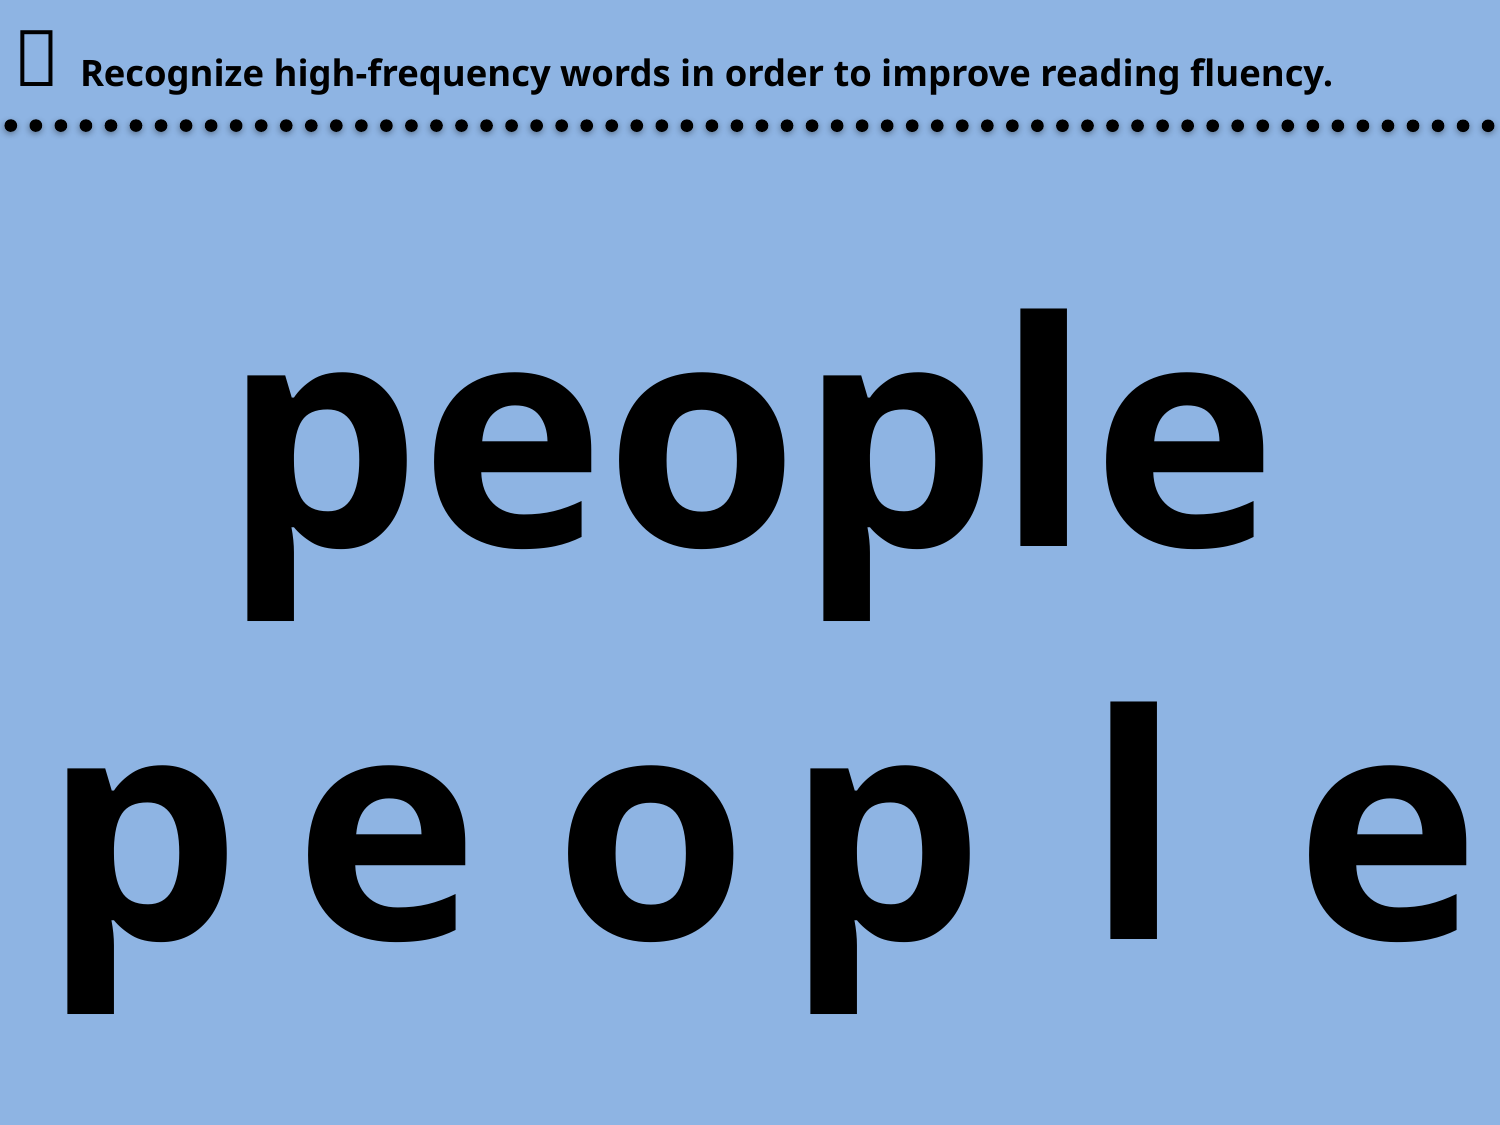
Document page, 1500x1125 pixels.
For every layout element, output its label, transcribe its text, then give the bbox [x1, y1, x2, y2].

text_box  Recognize high-frequency words in order to improve reading fluency. [0, 0, 1500, 109]
text_box p [763, 694, 1008, 936]
title people [112, 300, 1388, 542]
text_box o [509, 694, 763, 936]
text_box p [20, 694, 265, 936]
text_box l [1011, 693, 1257, 935]
text_box e [265, 694, 509, 936]
text_box e [1265, 693, 1500, 935]
